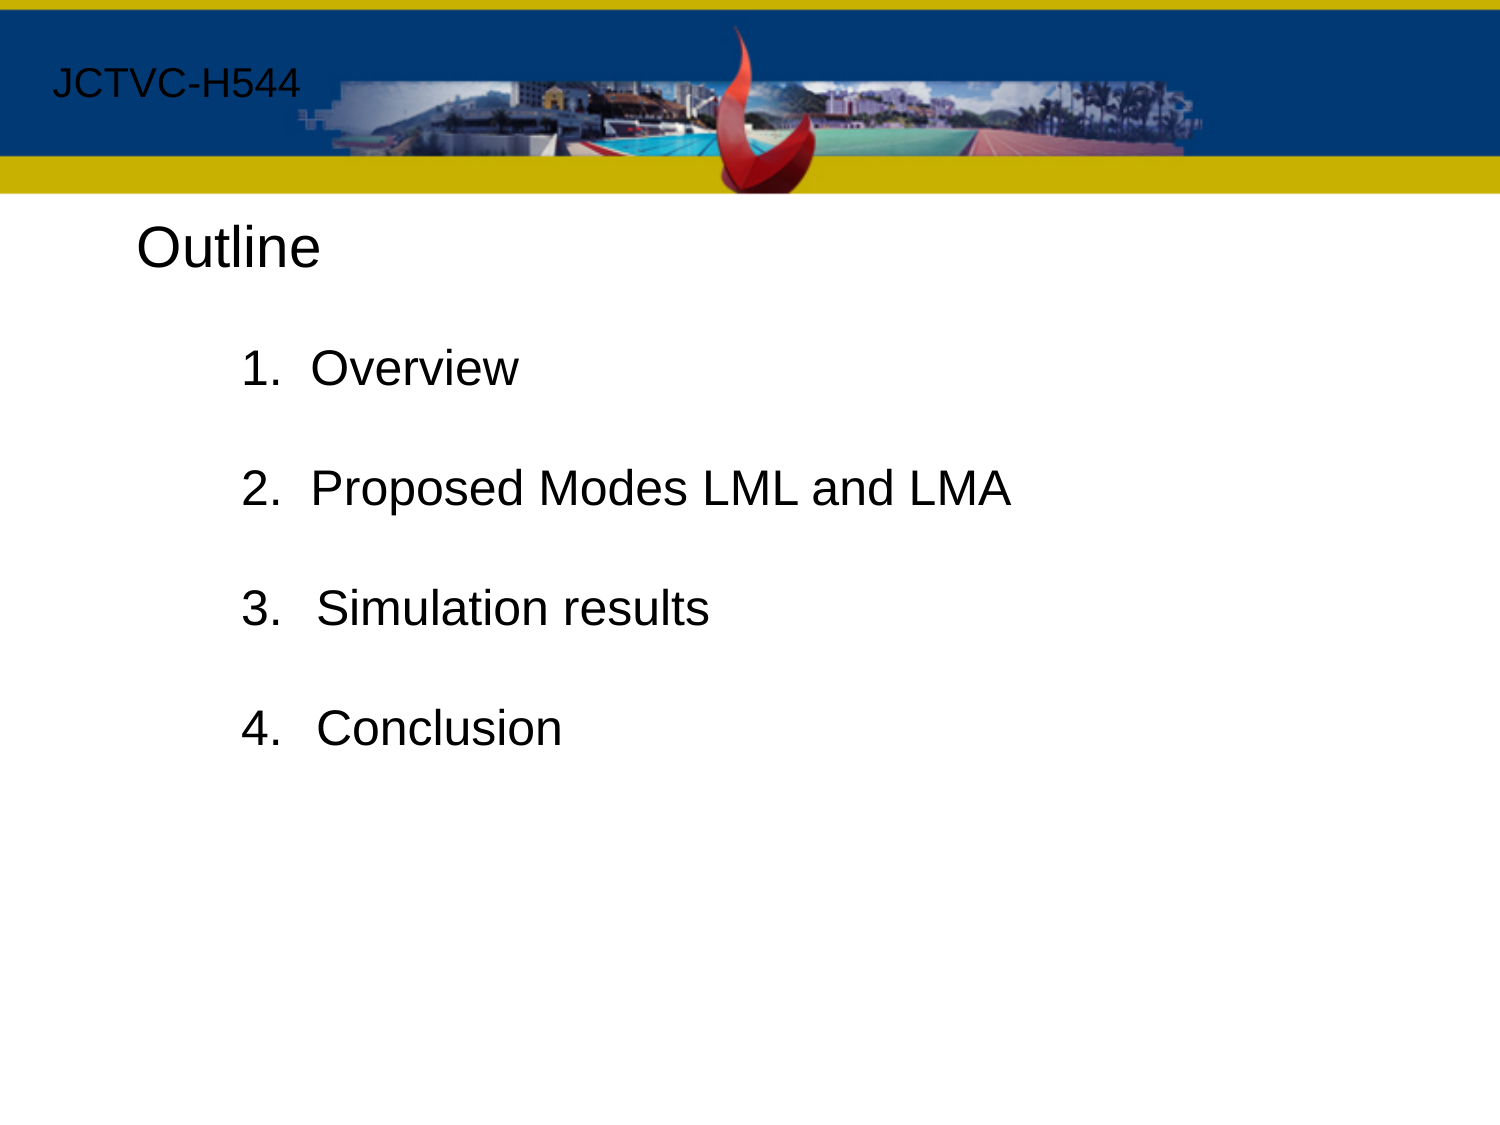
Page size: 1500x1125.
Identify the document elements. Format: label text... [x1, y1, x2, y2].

text_box Outline [0, 202, 459, 287]
picture [0, 0, 1500, 1125]
text_box 1. Overview 2. Proposed Modes LML and LMA Simulation results Conclusion [226, 328, 1446, 763]
title JCTVC-H544 [37, 0, 1476, 163]
